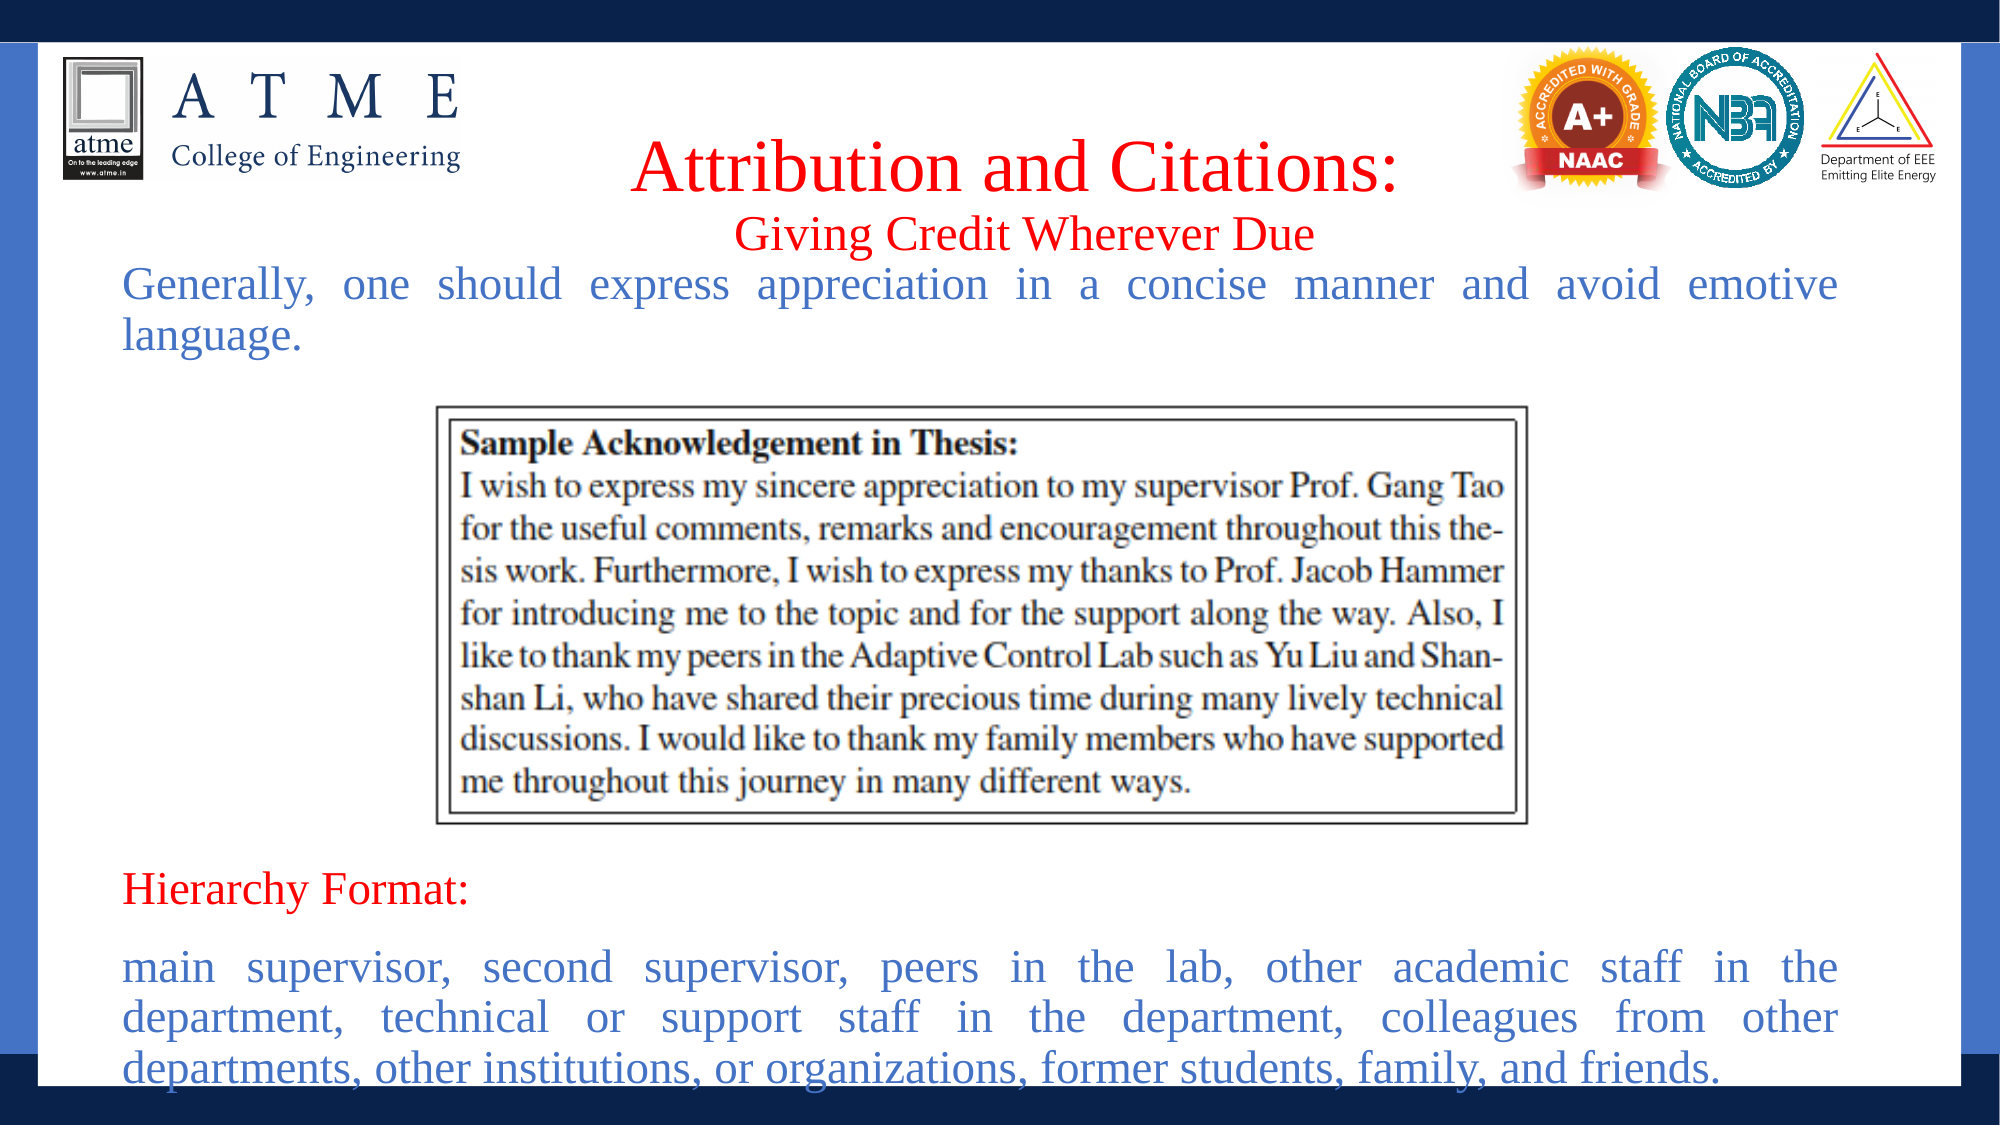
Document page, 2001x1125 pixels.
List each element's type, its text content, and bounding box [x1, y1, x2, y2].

picture [1815, 49, 1939, 184]
picture [63, 57, 461, 180]
title Attribution and Citations: Giving Credit Wherever Due [350, 99, 1700, 251]
picture [0, 1054, 2000, 1125]
picture [0, 0, 2000, 43]
picture [1531, 60, 1651, 99]
picture [1666, 47, 1804, 188]
list Generally, one should express appreciation in a concise manner and avoid emotive language. Hierarchy Format: main supervisor, second supervisor, peers in the lab, other academic staff in the department, technical or support staff in the department, colleagues from other departments, other institutions, or organizations, former students, family, and friends. [107, 251, 1856, 1102]
picture [412, 398, 1551, 834]
